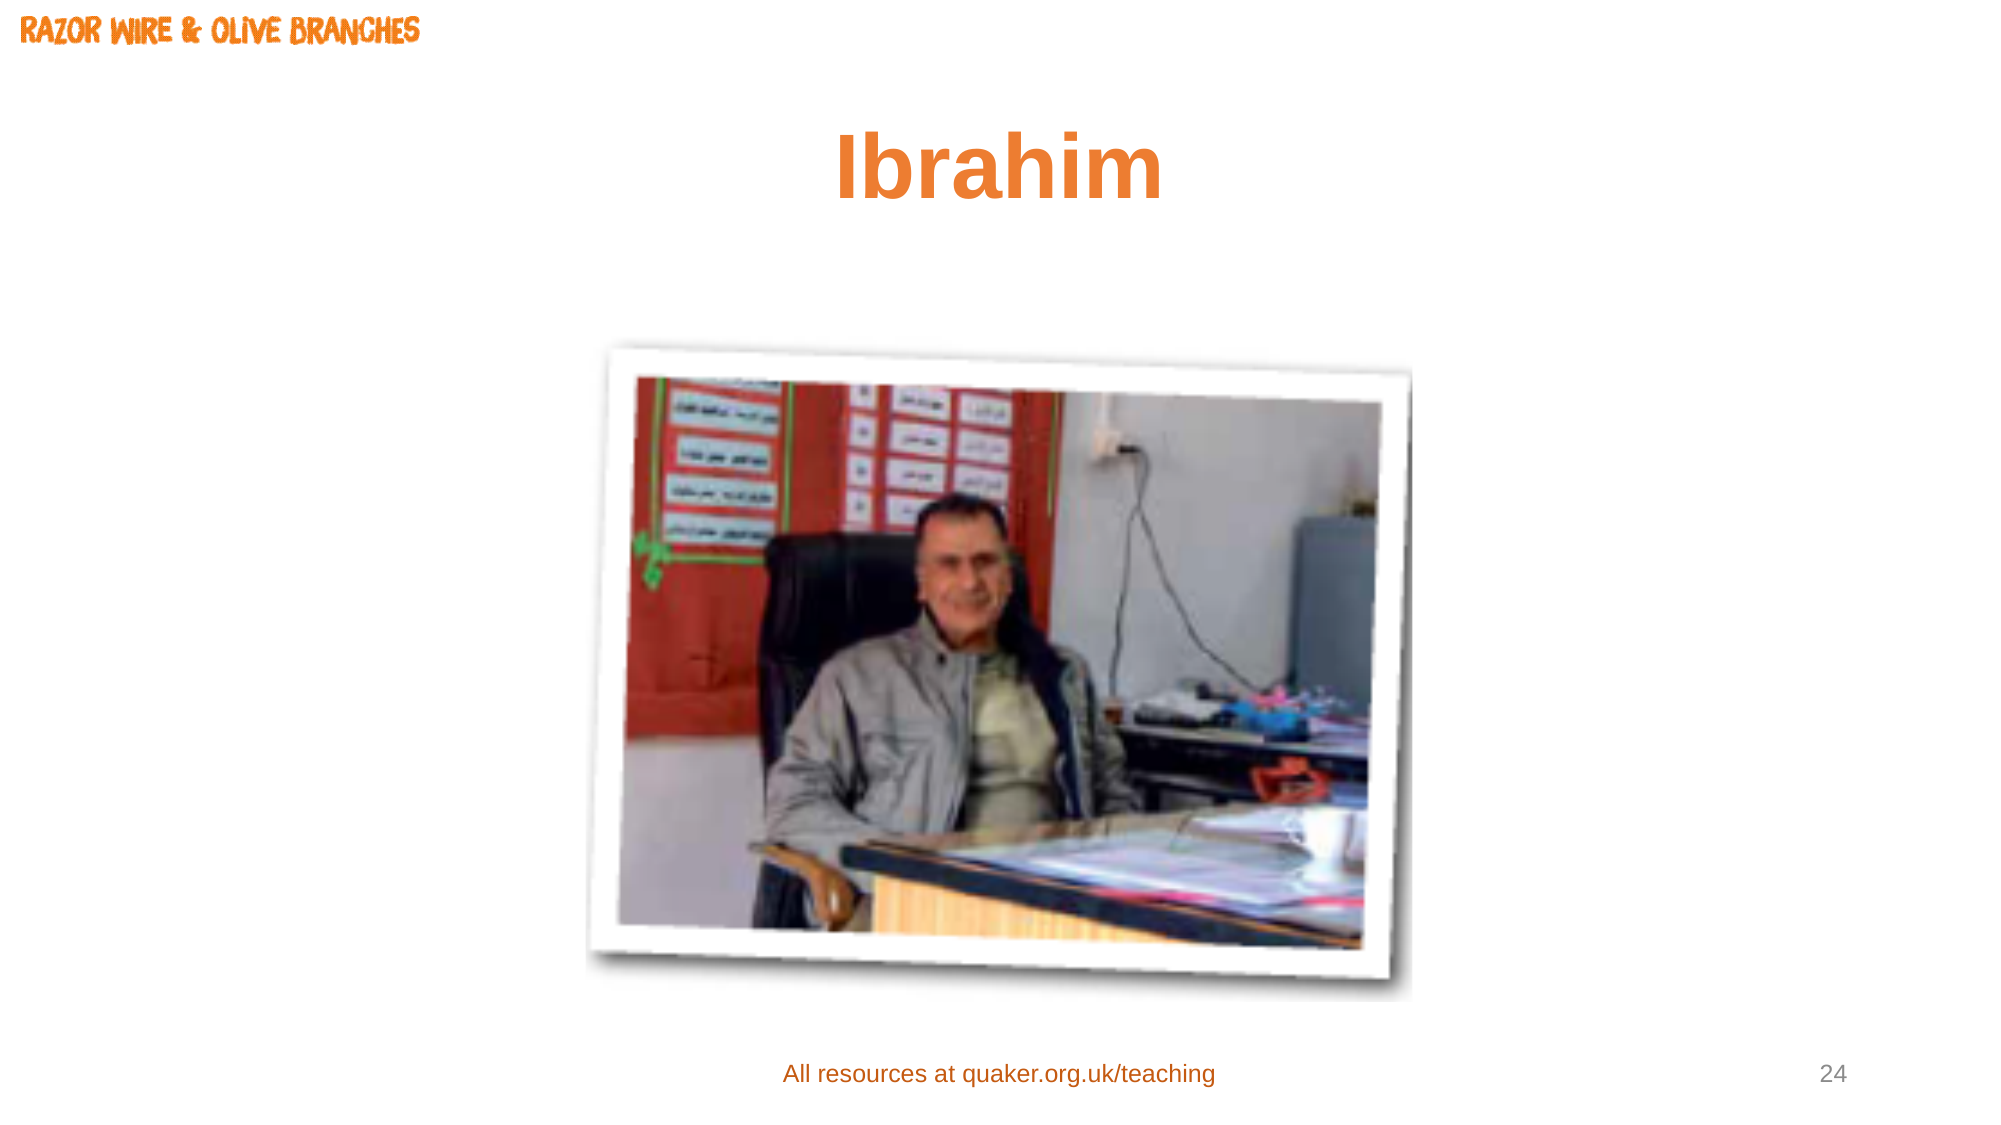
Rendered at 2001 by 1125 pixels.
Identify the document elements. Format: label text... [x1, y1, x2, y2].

slide_number 24 [1412, 1042, 1863, 1103]
footer All resources at quaker.org.uk/teaching [662, 1042, 1338, 1103]
title Ibrahim [137, 59, 1863, 278]
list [585, 318, 1413, 1002]
